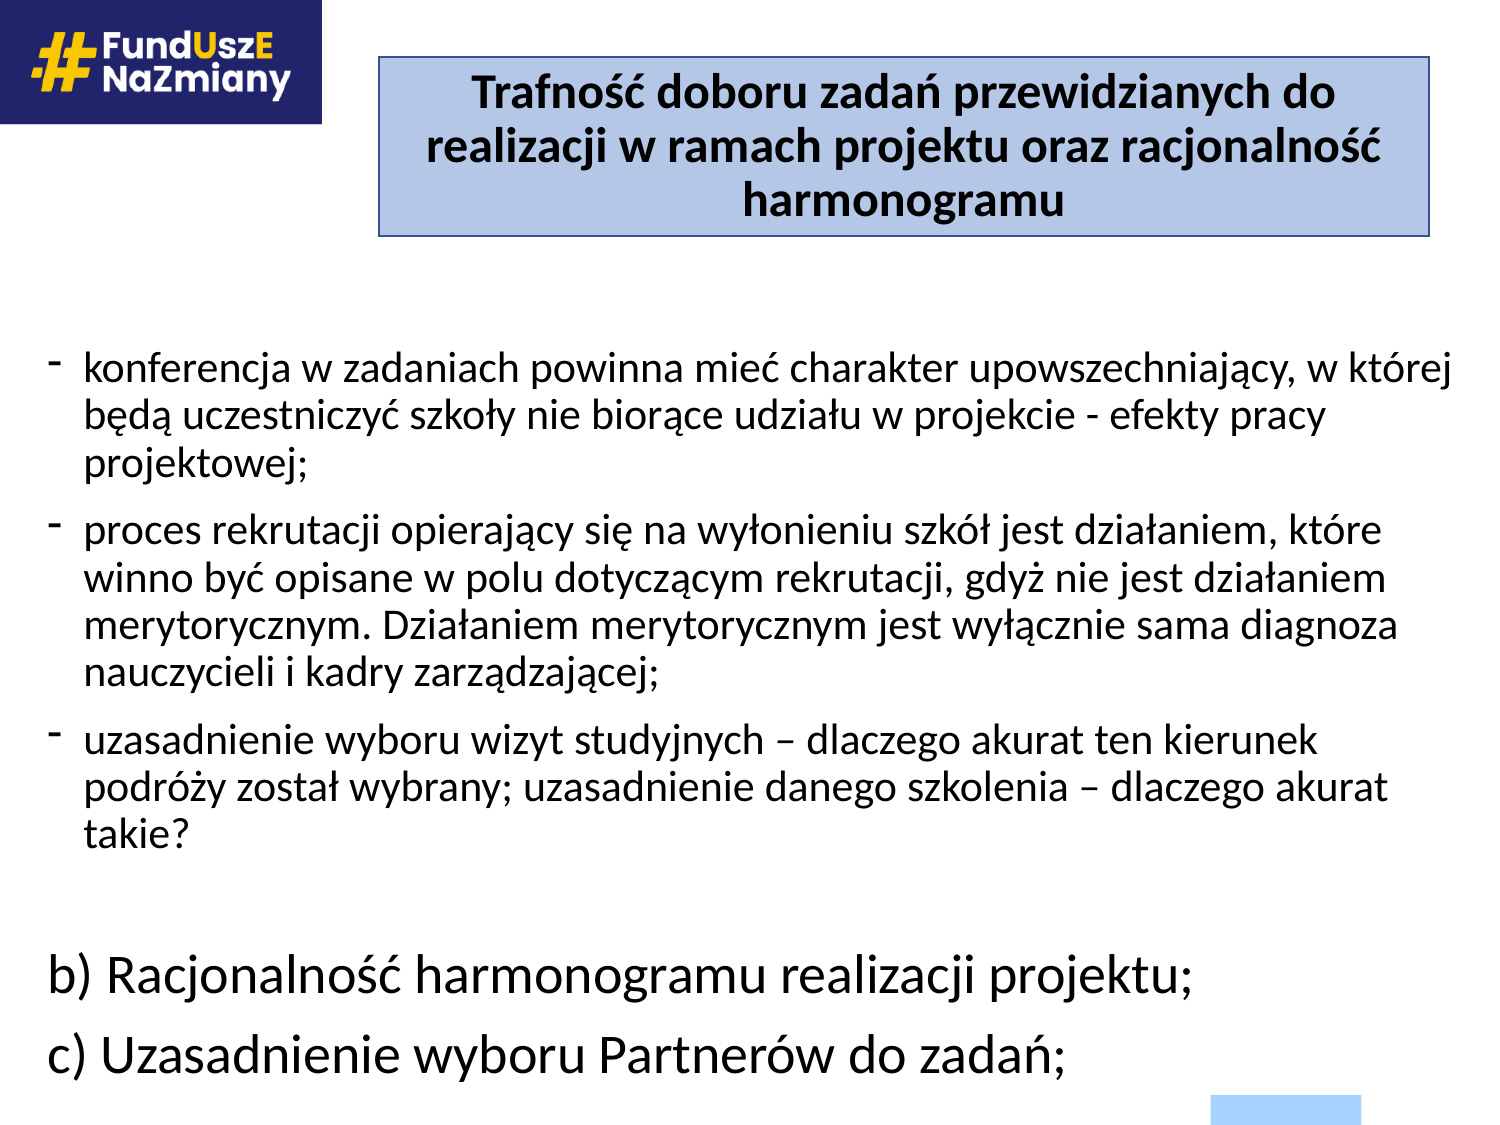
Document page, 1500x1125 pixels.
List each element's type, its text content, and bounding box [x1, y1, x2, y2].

list konferencja w zadaniach powinna mieć charakter upowszechniający, w której będą uczestniczyć szkoły nie biorące udziału w projekcie - efekty pracy projektowej; proces rekrutacji opierający się na wyłonieniu szkół jest działaniem, które winno być opisane w polu dotyczącym rekrutacji, gdyż nie jest działaniem merytorycznym. Działaniem merytorycznym jest wyłącznie sama diagnoza nauczycieli i kadry zarządzającej; uzasadnienie wyboru wizyt studyjnych – dlaczego akurat ten kierunek podróży został wybrany; uzasadnienie danego szkolenia – dlaczego akurat takie? b) Racjonalność harmonogramu realizacji projektu; c) Uzasadnienie wyboru Partnerów do zadań; [32, 337, 1480, 1095]
picture [0, 0, 1500, 1125]
title Trafność doboru zadań przewidzianych do realizacji w ramach projektu oraz racjonalność harmonogramu [378, 56, 1430, 237]
